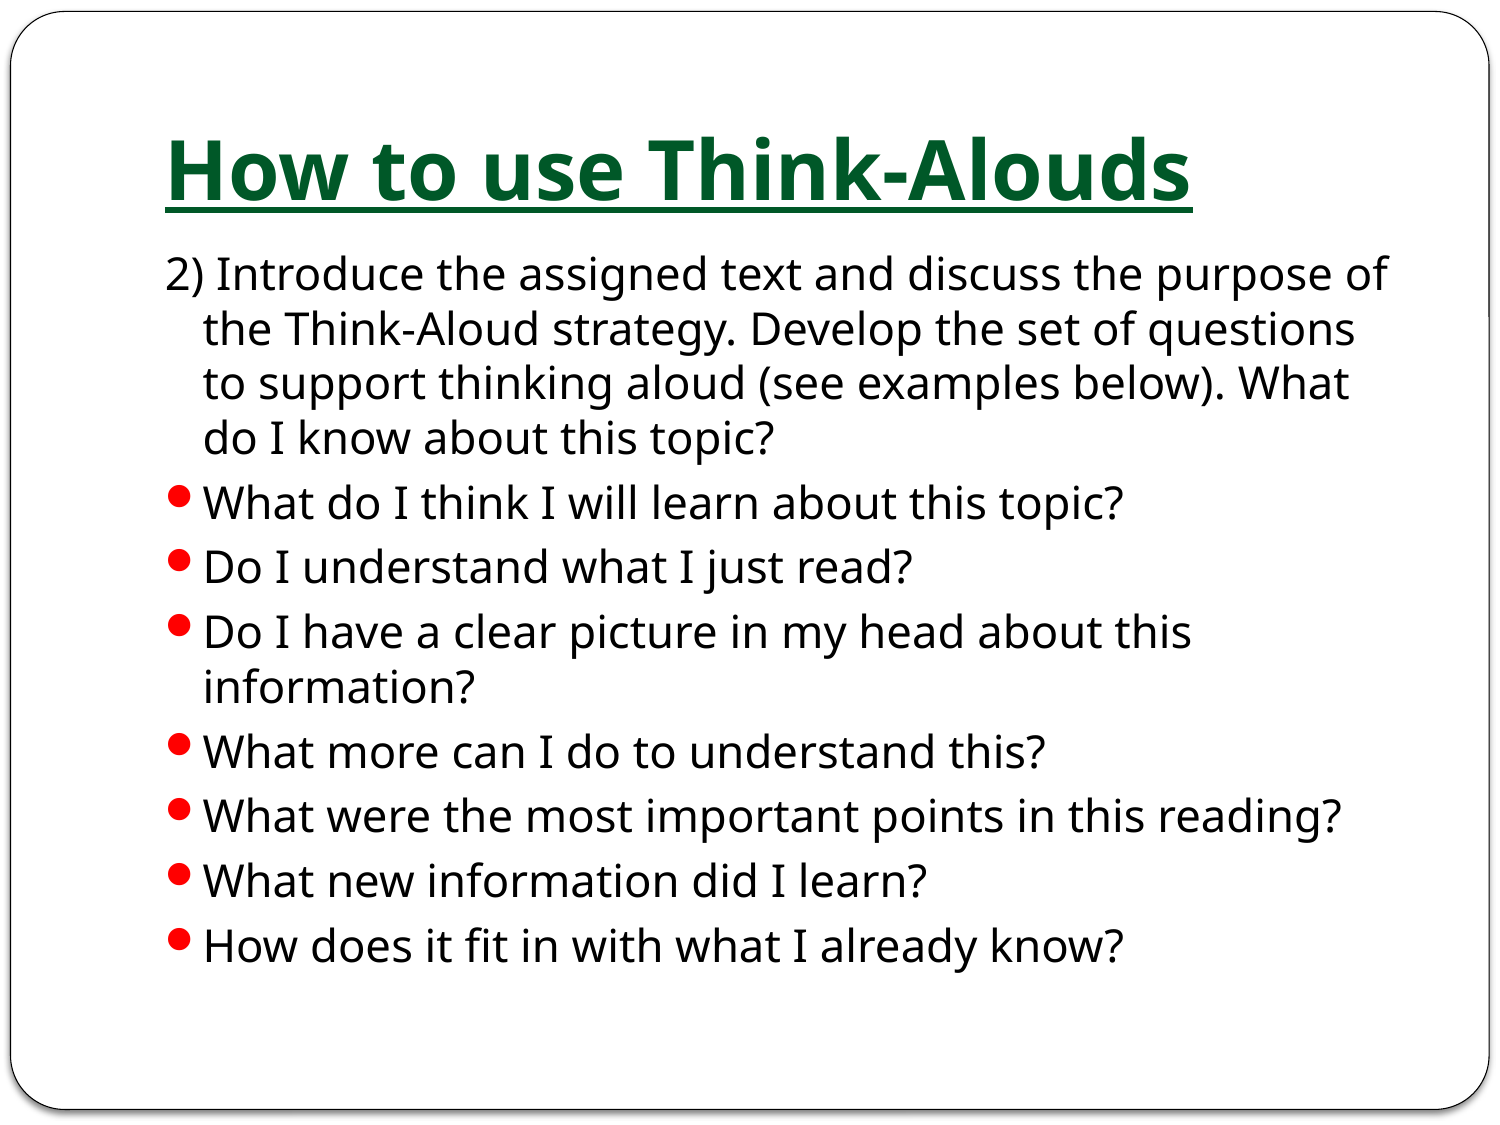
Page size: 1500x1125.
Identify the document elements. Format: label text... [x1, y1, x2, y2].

list 2) Introduce the assigned text and discuss the purpose of the Think-Aloud strategy. Develop the set of questions to support thinking aloud (see examples below). What do I know about this topic? What do I think I will learn about this topic? Do I understand what I just read? Do I have a clear picture in my head about this information? What more can I do to understand this? What were the most important points in this reading? What new information did I learn? How does it fit in with what I already know? [150, 237, 1425, 988]
title How to use Think-Alouds [150, 45, 1425, 233]
